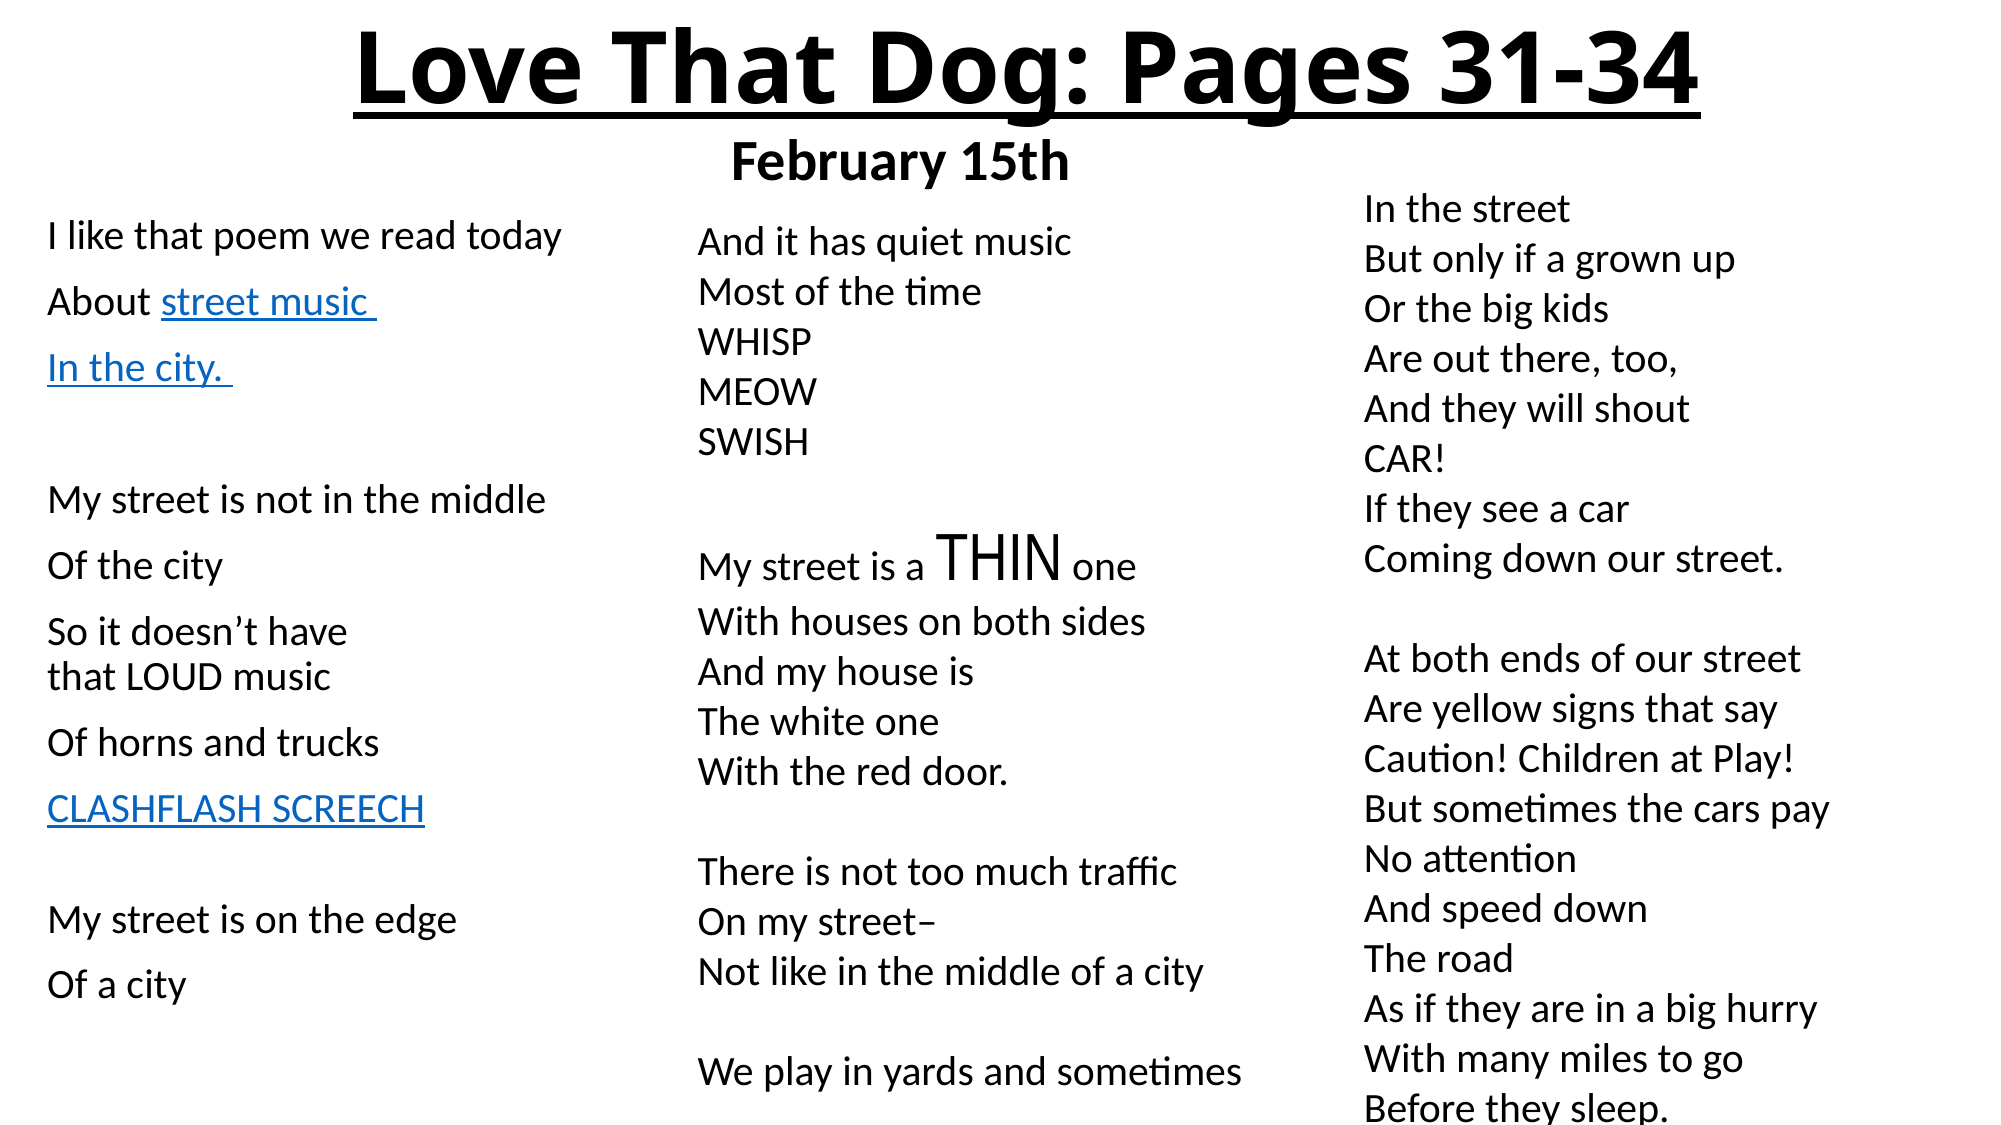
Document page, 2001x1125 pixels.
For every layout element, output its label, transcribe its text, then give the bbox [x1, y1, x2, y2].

text_box And it has quiet music Most of the time WHISP MEOW SWISH My street is a THIN one With houses on both sides And my house is The white one With the red door. There is not too much traffic On my street– Not like in the middle of a city We play in yards and sometimes [682, 206, 1349, 1102]
text_box In the street But only if a grown up Or the big kids Are out there, too, And they will shout CAR! If they see a car Coming down our street. At both ends of our street Are yellow signs that say Caution! Children at Play! But sometimes the cars pay No attention And speed down The road As if they are in a big hurry With many miles to go Before they sleep. [1349, 173, 1954, 1125]
title Love That Dog: Pages 31-34 [337, 0, 1754, 144]
list I like that poem we read today About street music In the city. My street is not in the middle Of the city So it doesn’t have that LOUD music Of horns and trucks CLASH FLASH SCREECH My street is on the edge Of a city [32, 206, 717, 1116]
text_box February 15th [716, 114, 1139, 200]
